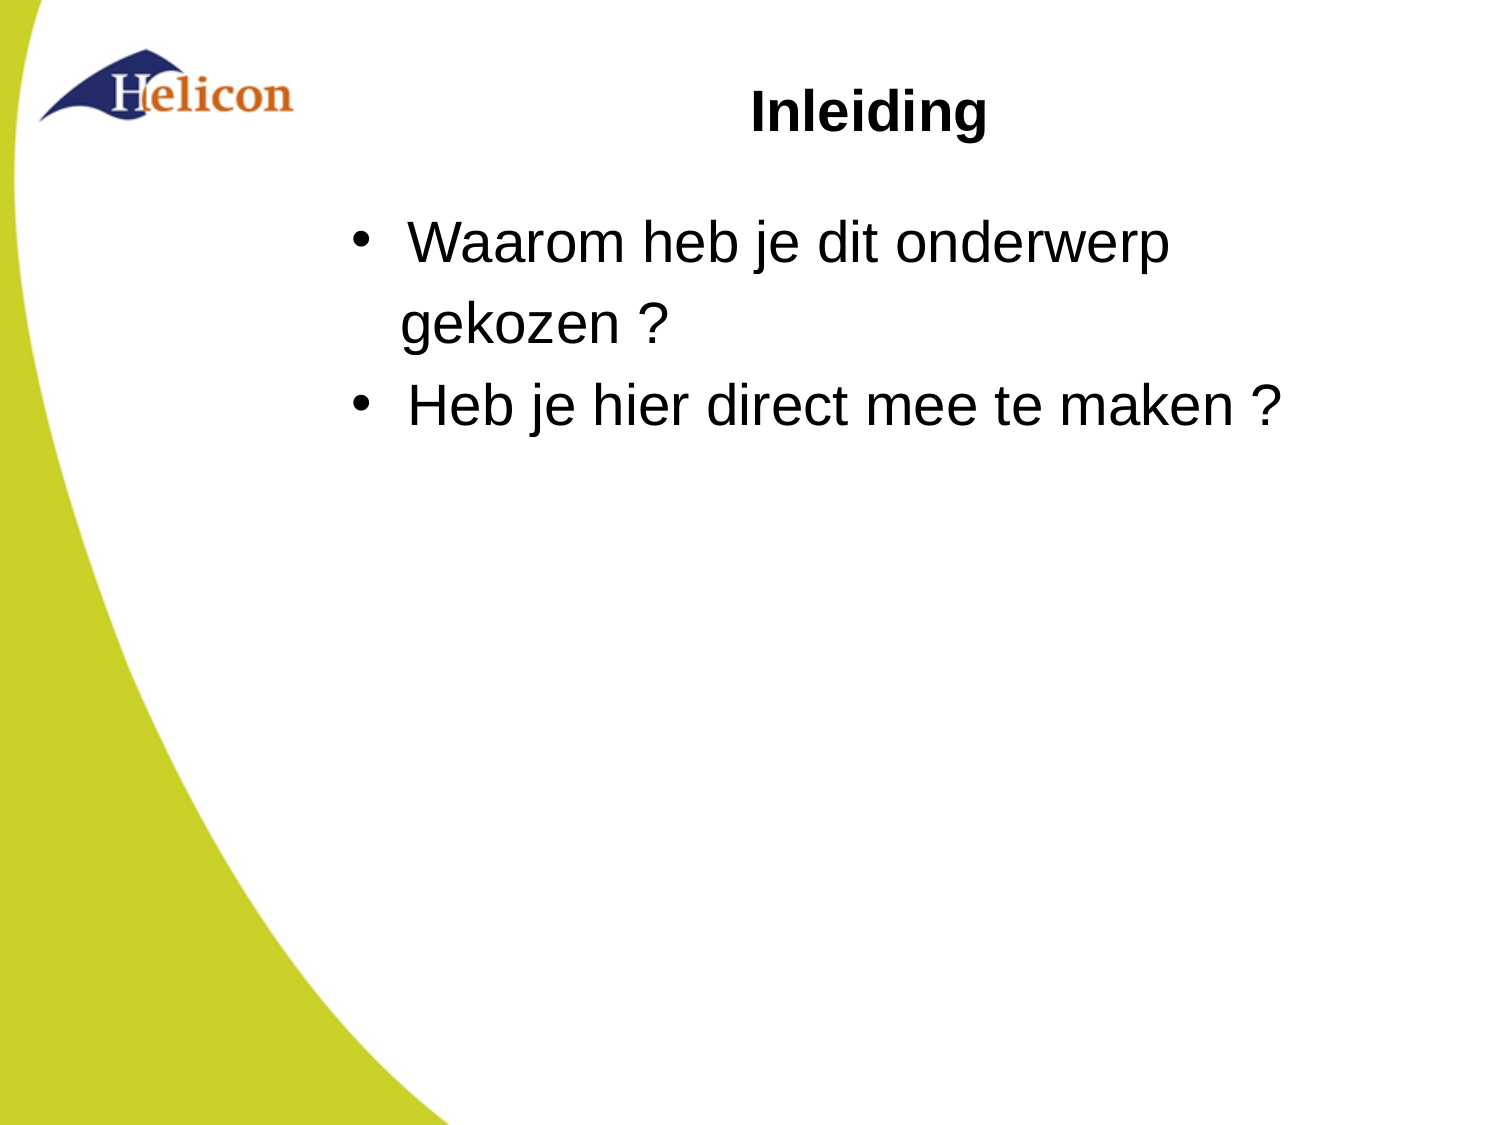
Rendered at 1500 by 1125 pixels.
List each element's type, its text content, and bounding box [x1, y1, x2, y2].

list Waarom heb je dit onderwerp gekozen ? Heb je hier direct mee te maken ? [336, 196, 1425, 1005]
picture [0, 0, 1500, 1125]
title Inleiding [324, 54, 1415, 161]
